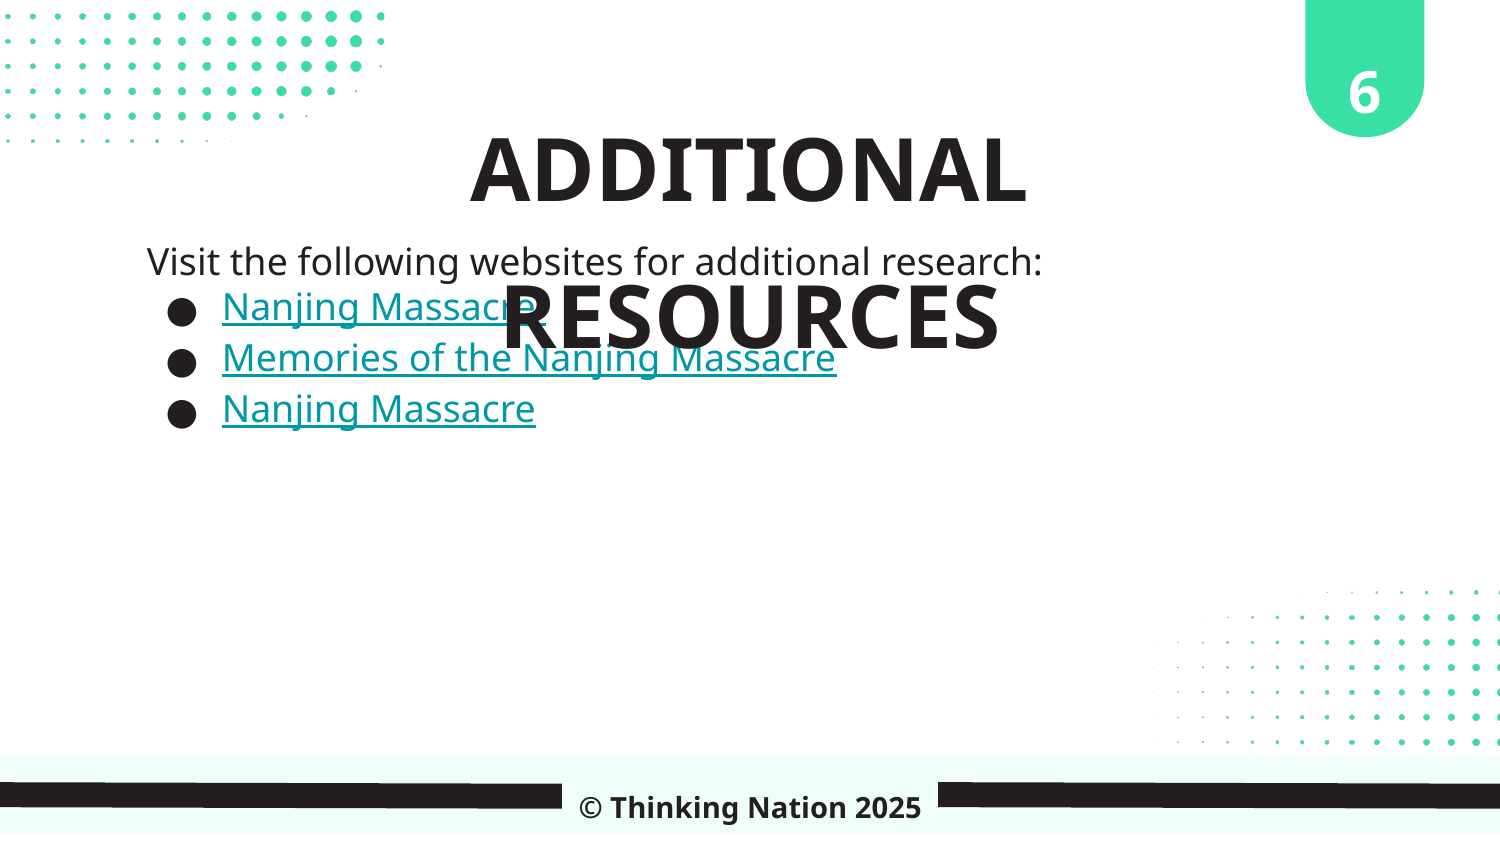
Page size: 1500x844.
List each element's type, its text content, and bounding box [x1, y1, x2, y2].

text_box ADDITIONAL RESOURCES [209, 71, 1291, 366]
text_box [0, 0, 385, 144]
text_box [1128, 590, 1500, 755]
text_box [1300, 0, 1430, 138]
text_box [0, 756, 1500, 835]
text_box Visit the following websites for additional research: Nanjing Massacre Memories of the Nanjing Massacre Nanjing Massacre [146, 237, 1228, 436]
